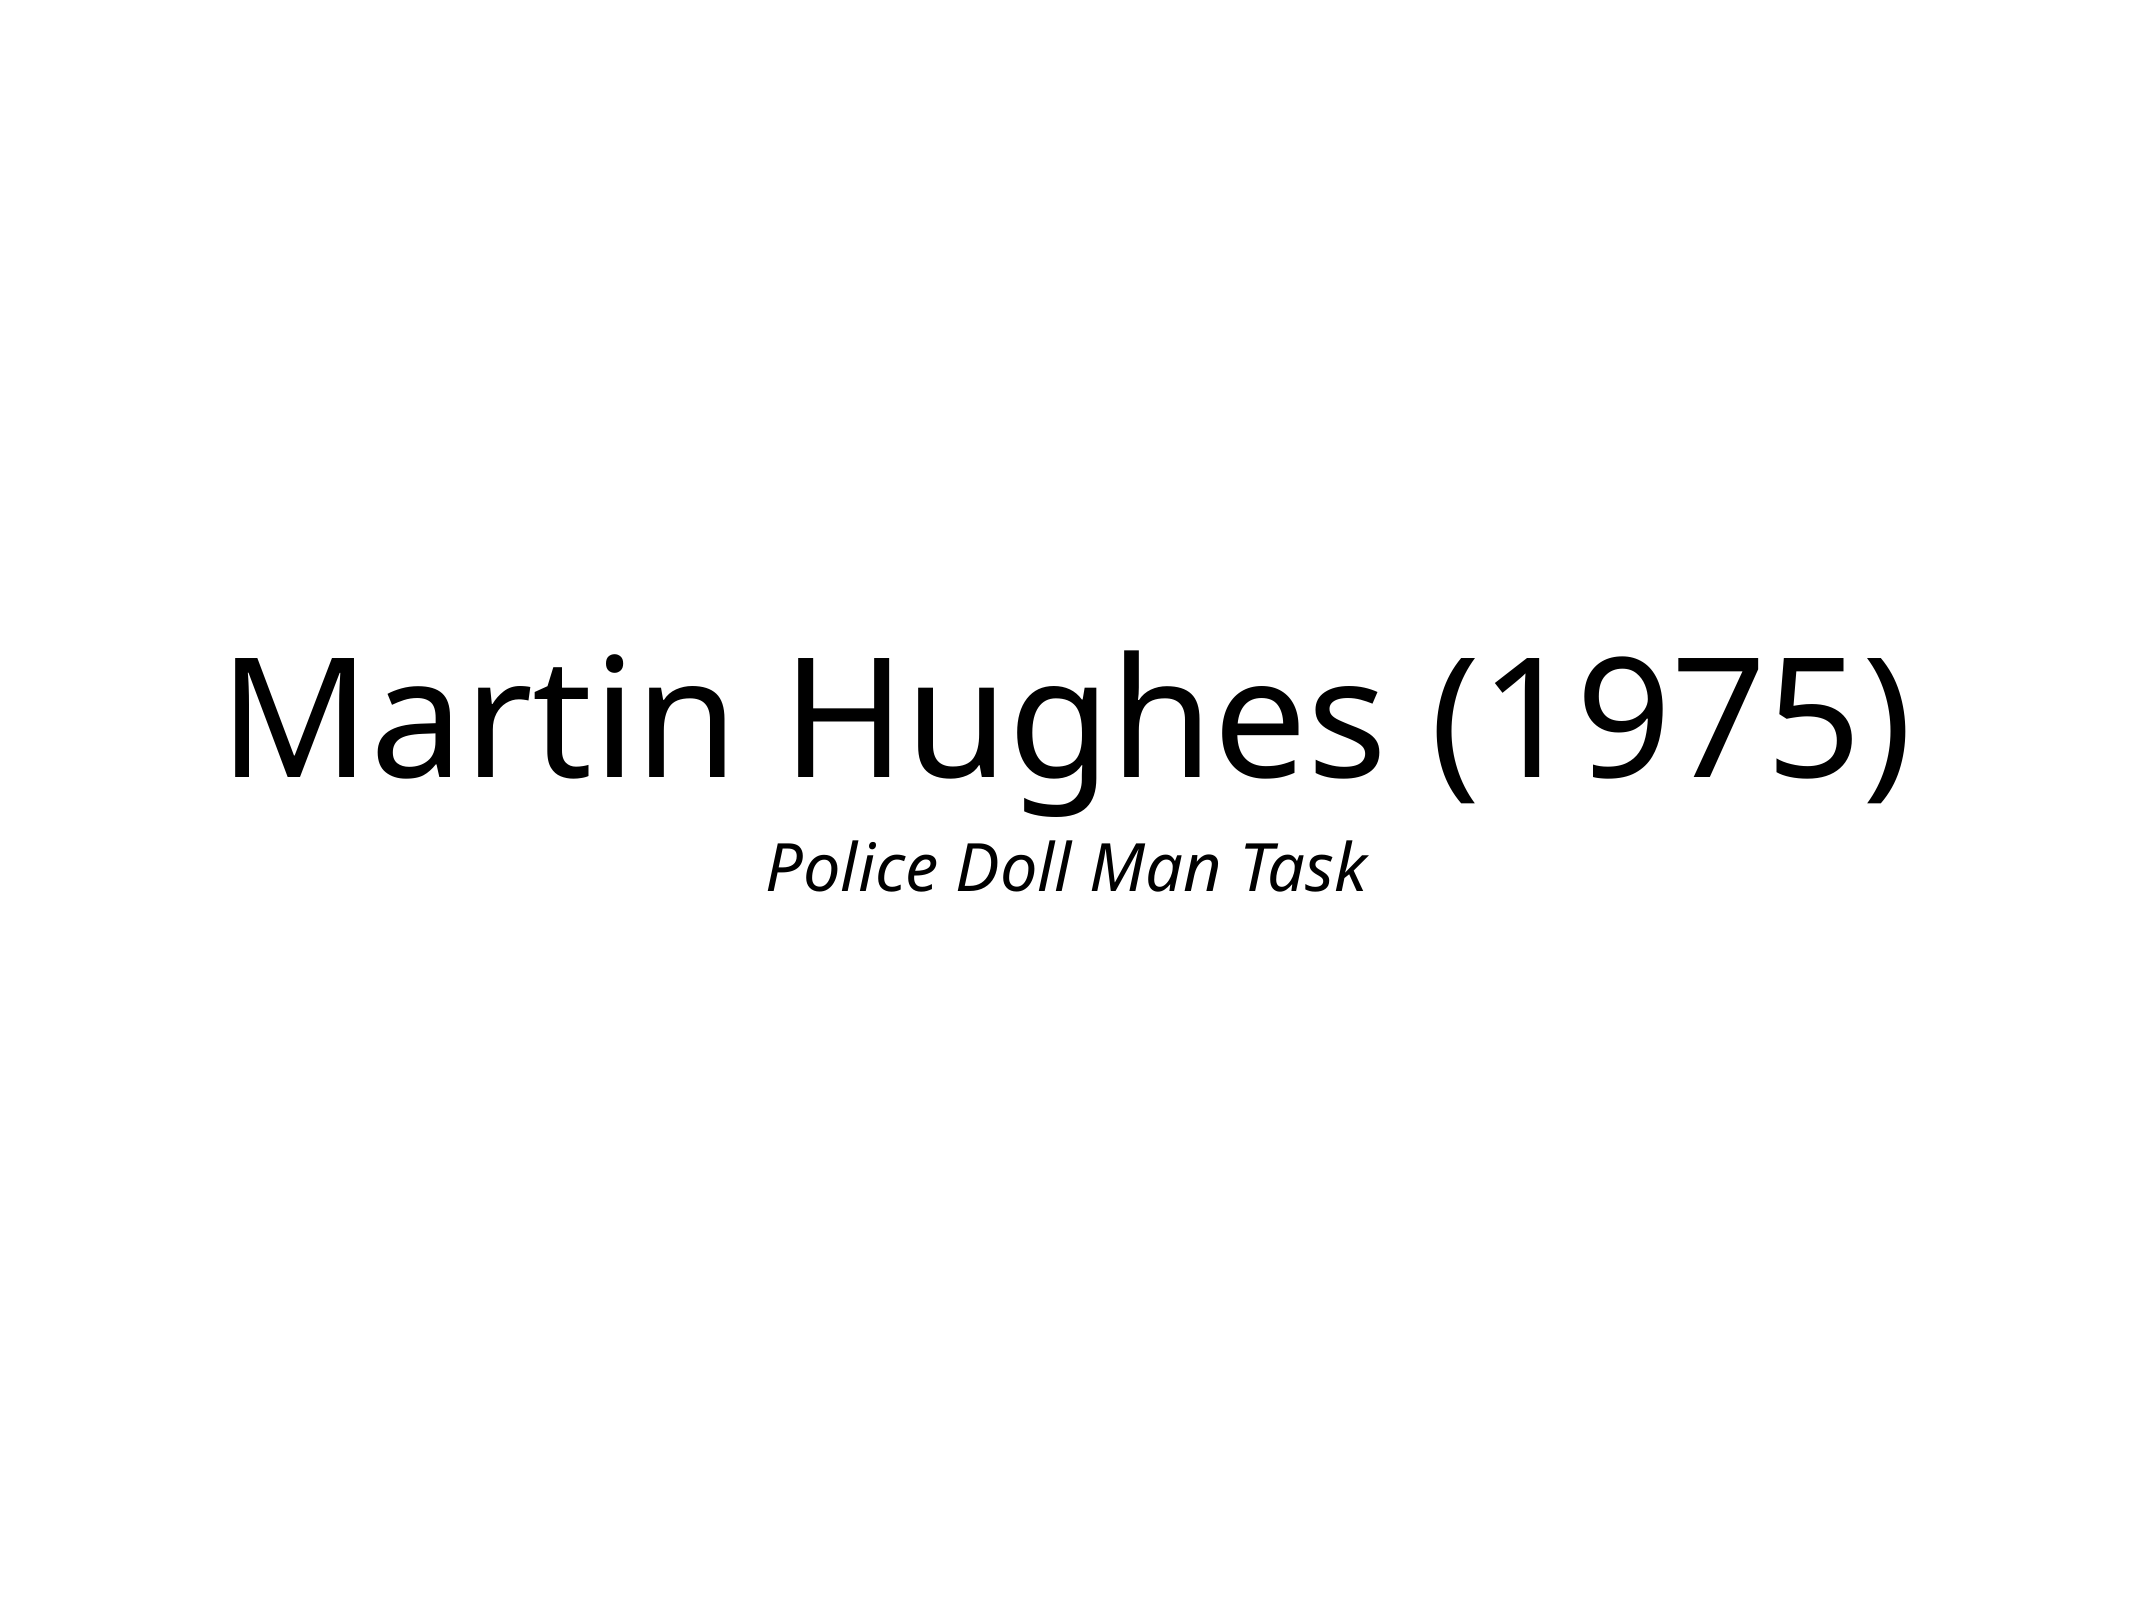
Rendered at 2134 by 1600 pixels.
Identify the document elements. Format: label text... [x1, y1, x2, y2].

list Police Doll Man Task [207, 824, 1926, 1011]
title Martin Hughes (1975) [207, 268, 1926, 811]
